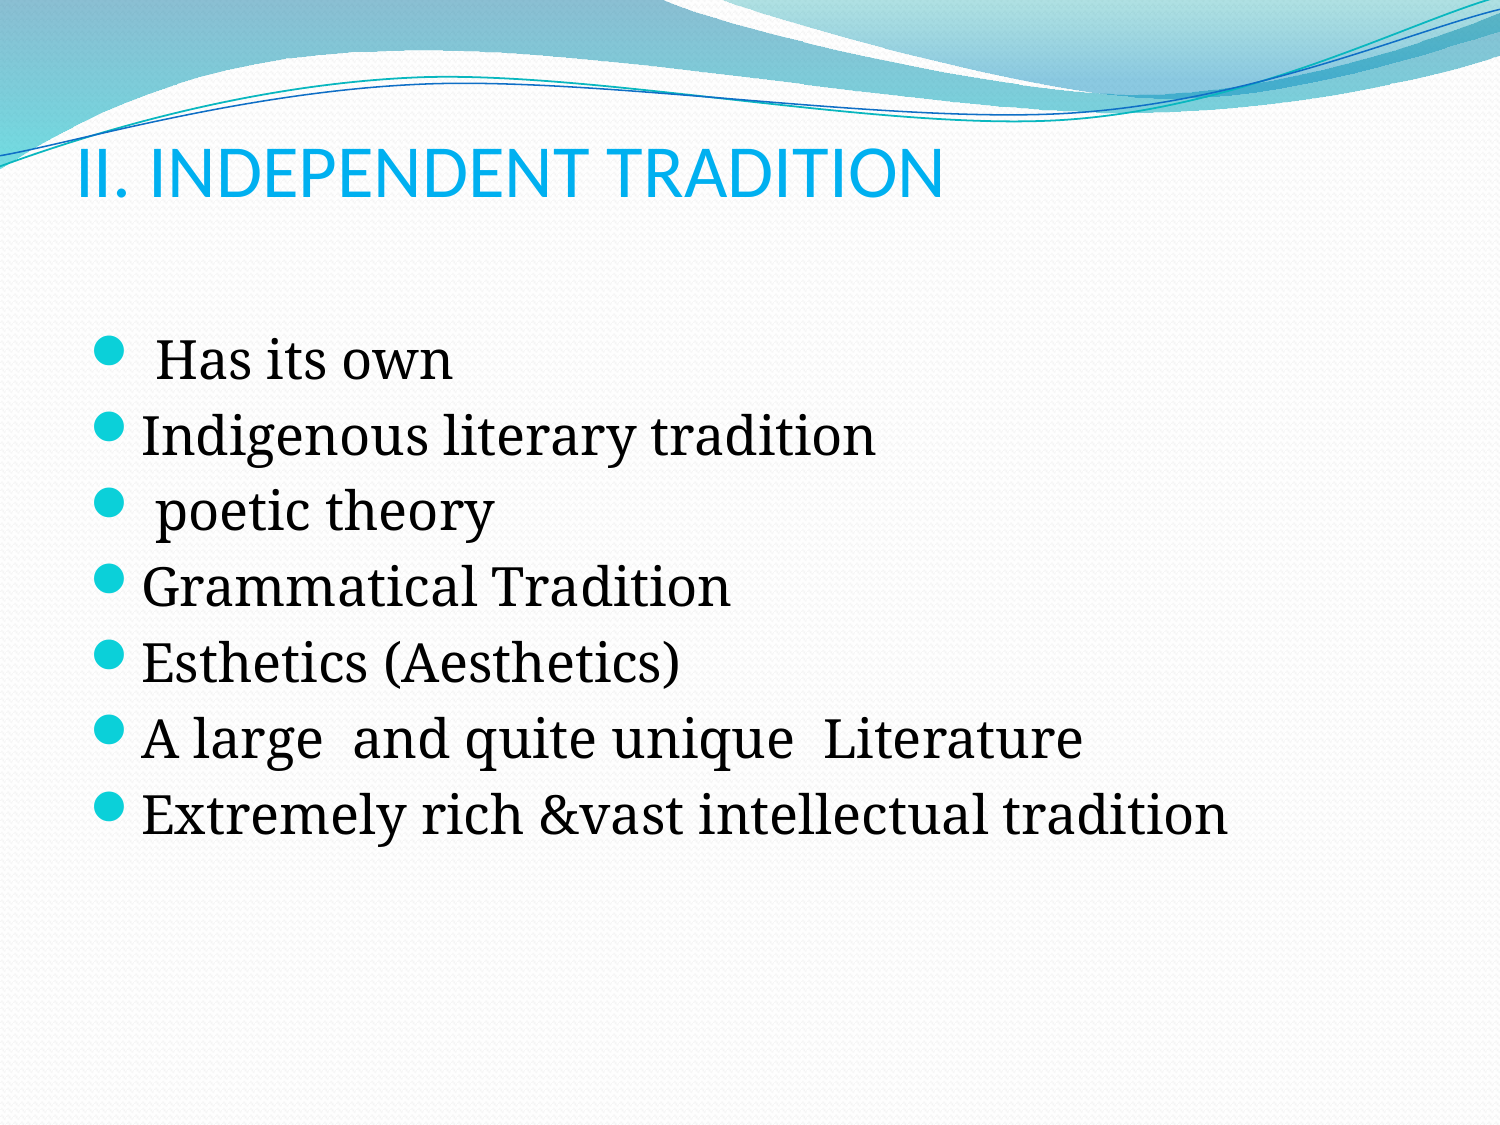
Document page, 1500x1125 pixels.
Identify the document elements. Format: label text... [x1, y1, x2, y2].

list Has its own Indigenous literary tradition poetic theory Grammatical Tradition Esthetics (Aesthetics) A large and quite unique Literature Extremely rich &vast intellectual tradition [75, 317, 1425, 1038]
title II. INDEPENDENT TRADITION [75, 115, 1425, 303]
